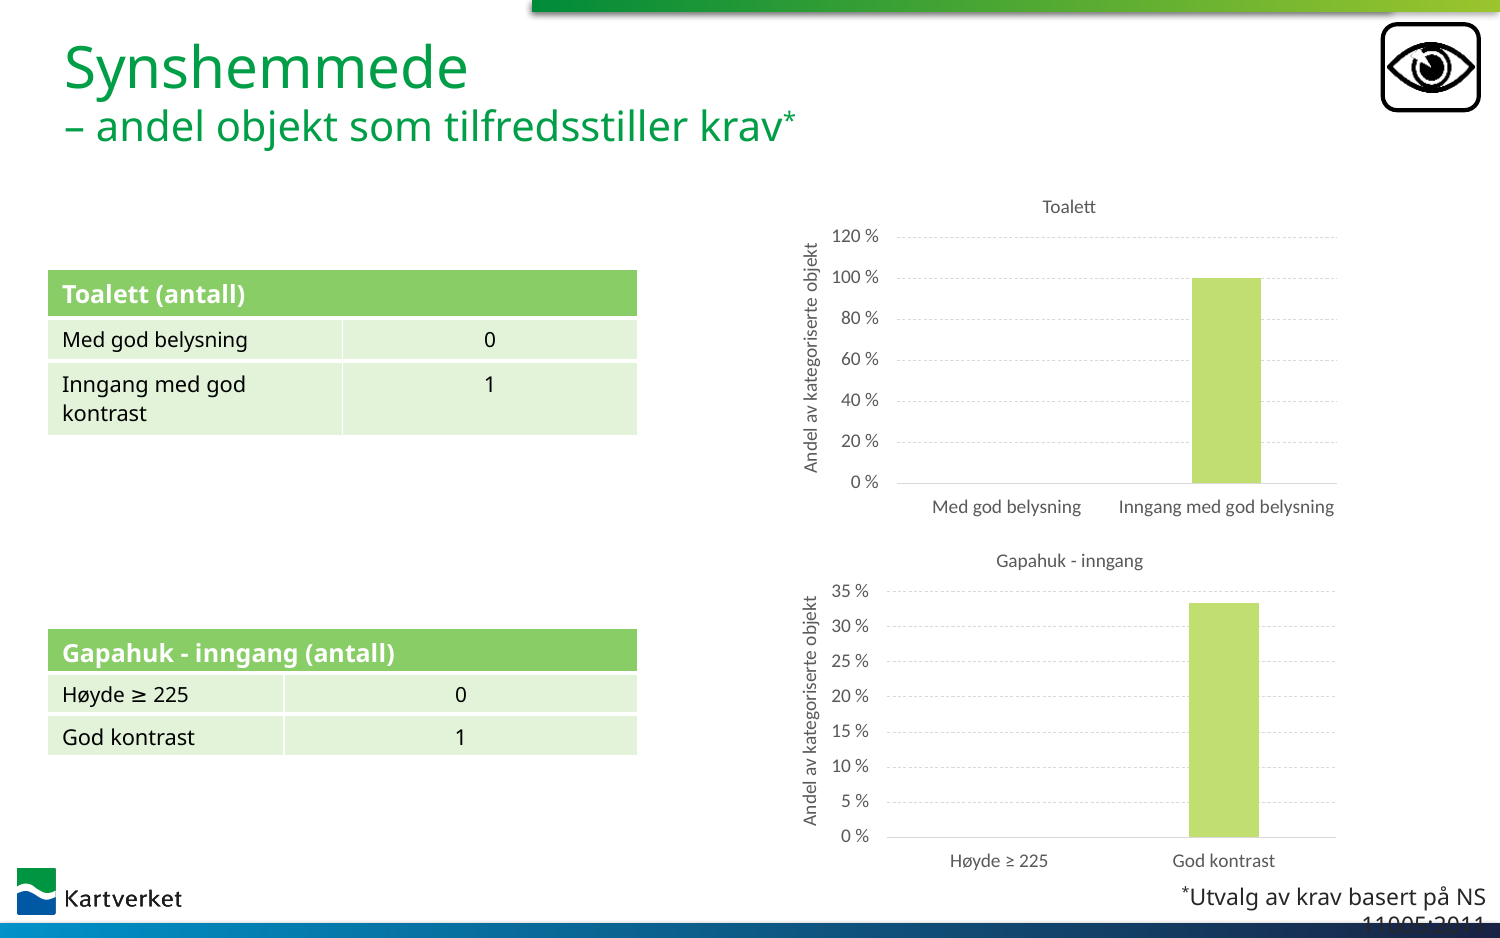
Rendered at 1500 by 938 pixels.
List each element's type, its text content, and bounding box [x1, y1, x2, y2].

table_cell 1 [285, 716, 637, 755]
table_header Gapahuk - inngang (antall) [48, 629, 637, 671]
table_cell Inngang med god kontrast [48, 363, 342, 435]
table_header Toalett (antall) [48, 270, 637, 316]
picture [791, 187, 1348, 526]
text_box *Utvalg av krav basert på NS 11005:2011 [1068, 873, 1500, 938]
text_box Synshemmede – andel objekt som tilfredsstiller krav* [49, 24, 1431, 158]
table_cell 0 [343, 320, 637, 359]
table_cell Høyde ≥ 225 [48, 675, 283, 712]
table_cell Med god belysning [48, 320, 342, 359]
picture [791, 541, 1348, 880]
table_cell 1 [343, 363, 637, 435]
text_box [1382, 24, 1480, 111]
table_cell God kontrast [48, 716, 283, 755]
table_cell 0 [285, 675, 637, 712]
